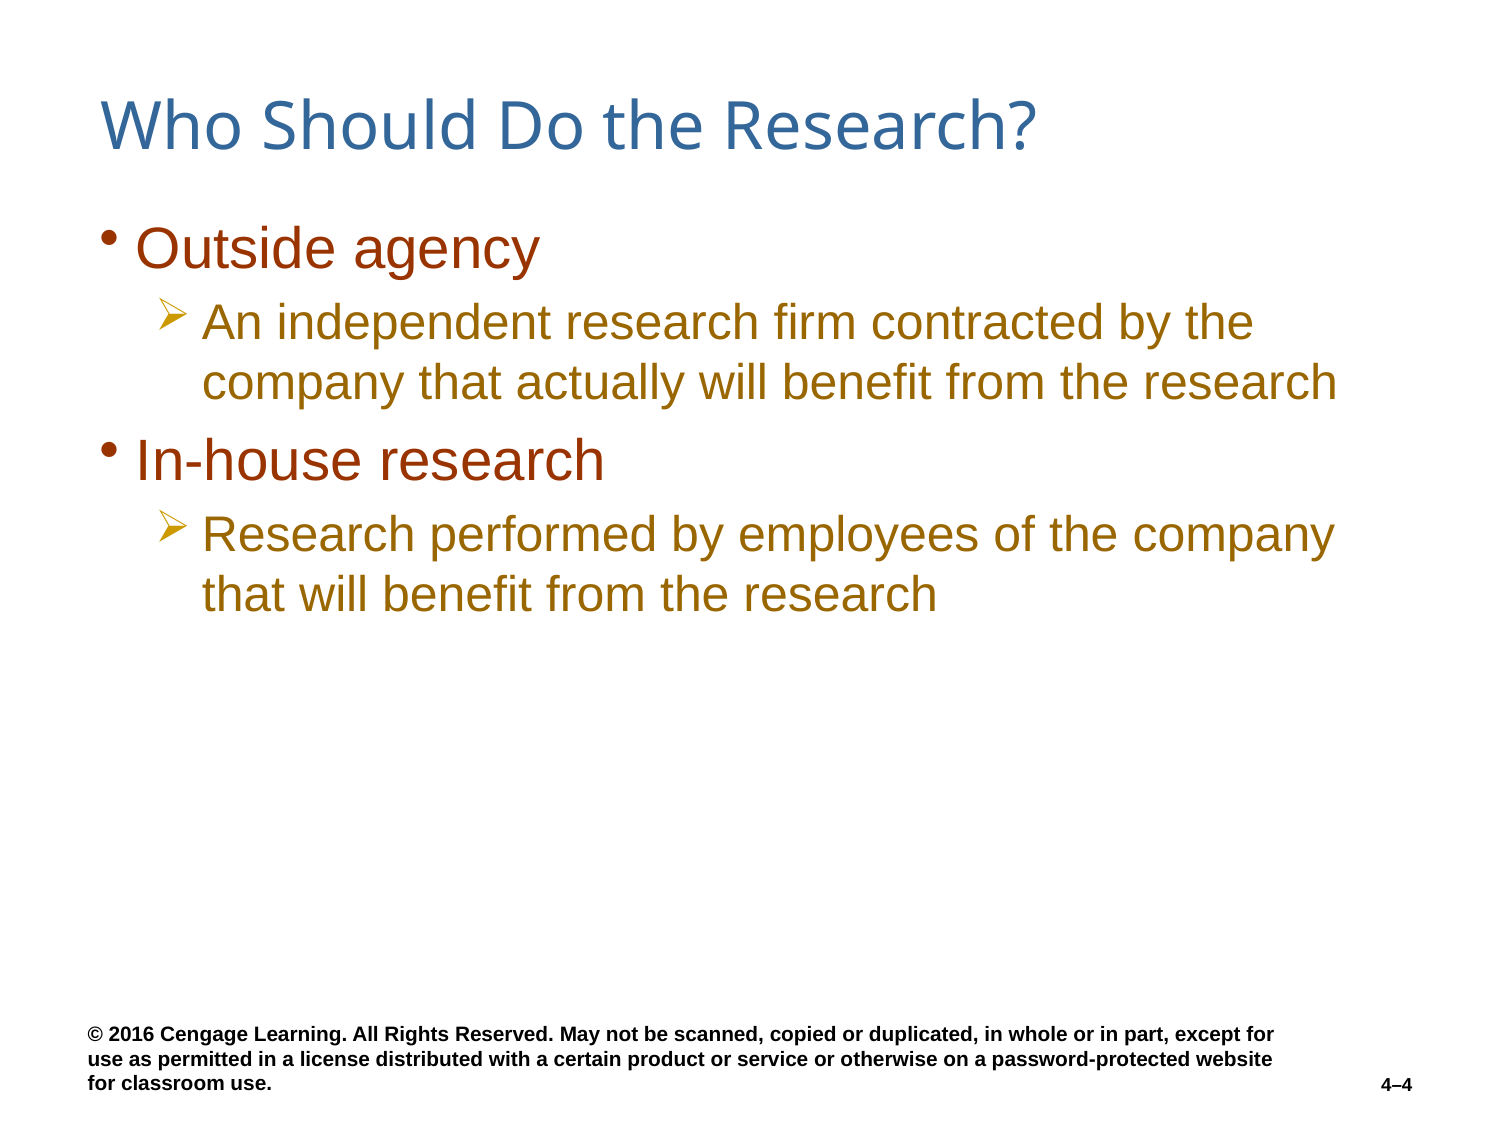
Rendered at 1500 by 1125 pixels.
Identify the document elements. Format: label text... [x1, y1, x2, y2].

list Outside agency An independent research firm contracted by the company that actually will benefit from the research In-house research Research performed by employees of the company that will benefit from the research [84, 202, 1414, 1013]
title Who Should Do the Research? [85, 75, 1411, 171]
slide_number 4–4 [1050, 1042, 1413, 1103]
footer © 2016 Cengage Learning. All Rights Reserved. May not be scanned, copied or duplicated, in whole or in part, except for use as permitted in a license distributed with a certain product or service or otherwise on a password-protected website for classroom use. [87, 1057, 1050, 1103]
